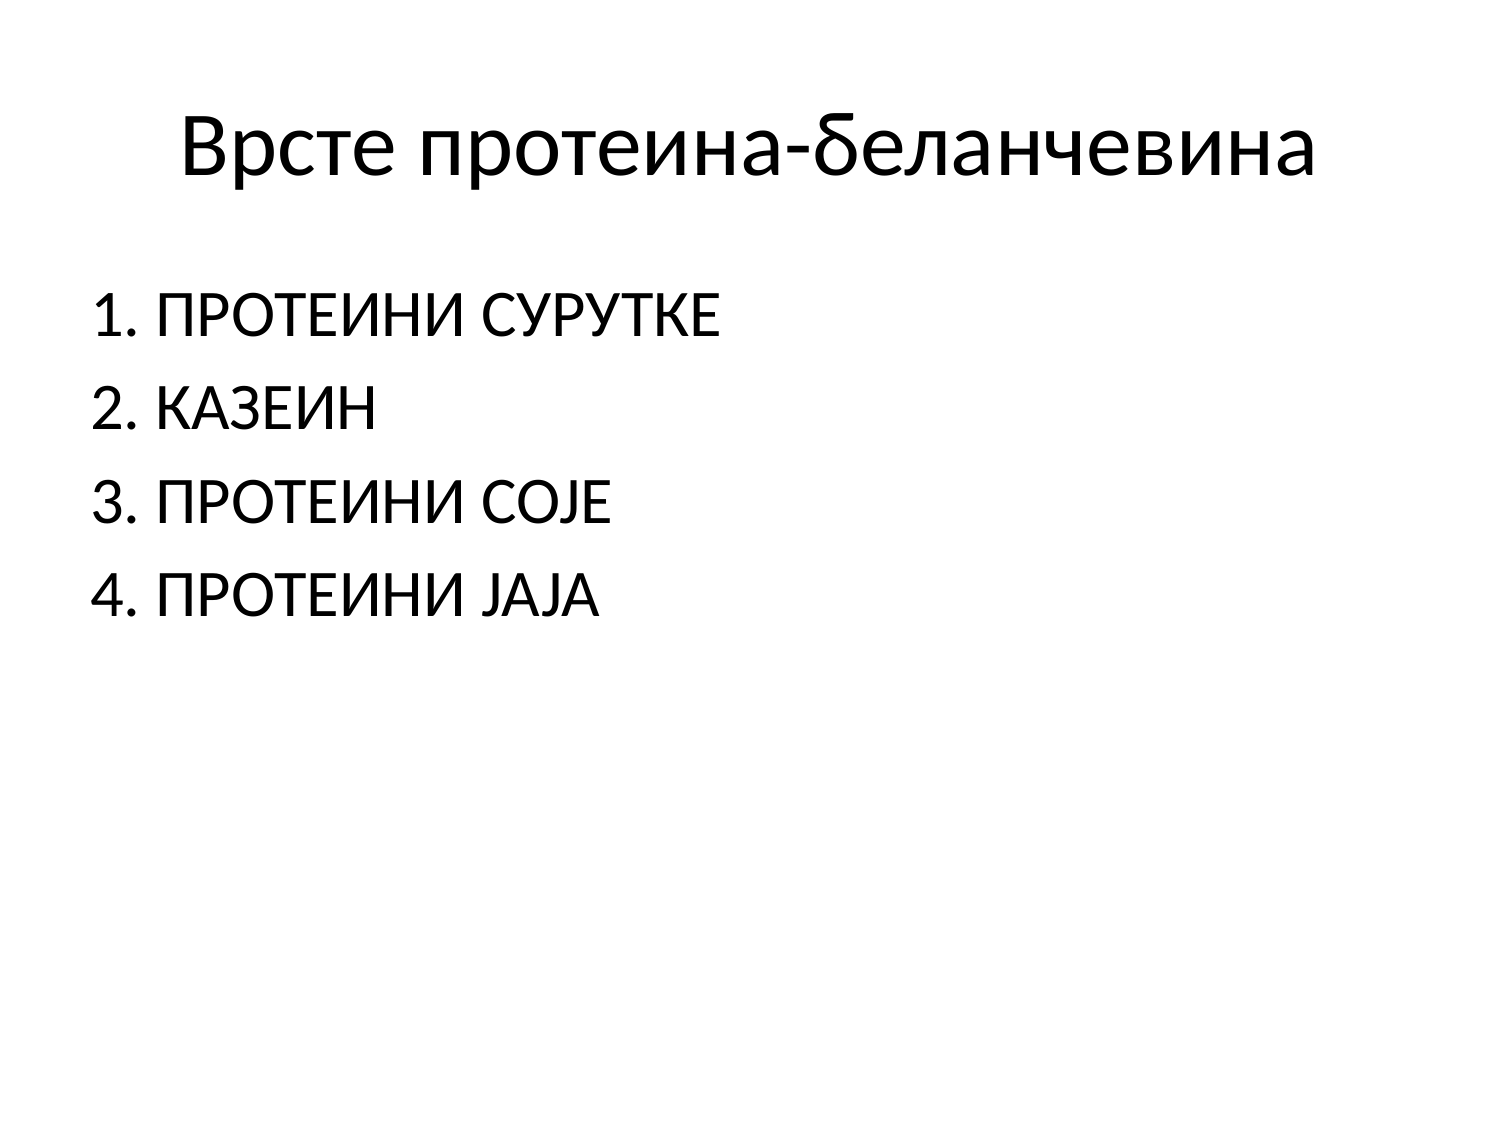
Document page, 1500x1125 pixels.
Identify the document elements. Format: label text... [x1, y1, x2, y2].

title Врсте протеина-беланчевина [75, 45, 1425, 233]
list 1. ПРОТЕИНИ СУРУТКЕ 2. КАЗЕИН 3. ПРОТЕИНИ СОЈЕ 4. ПРОТЕИНИ ЈАЈА [75, 262, 1425, 1005]
